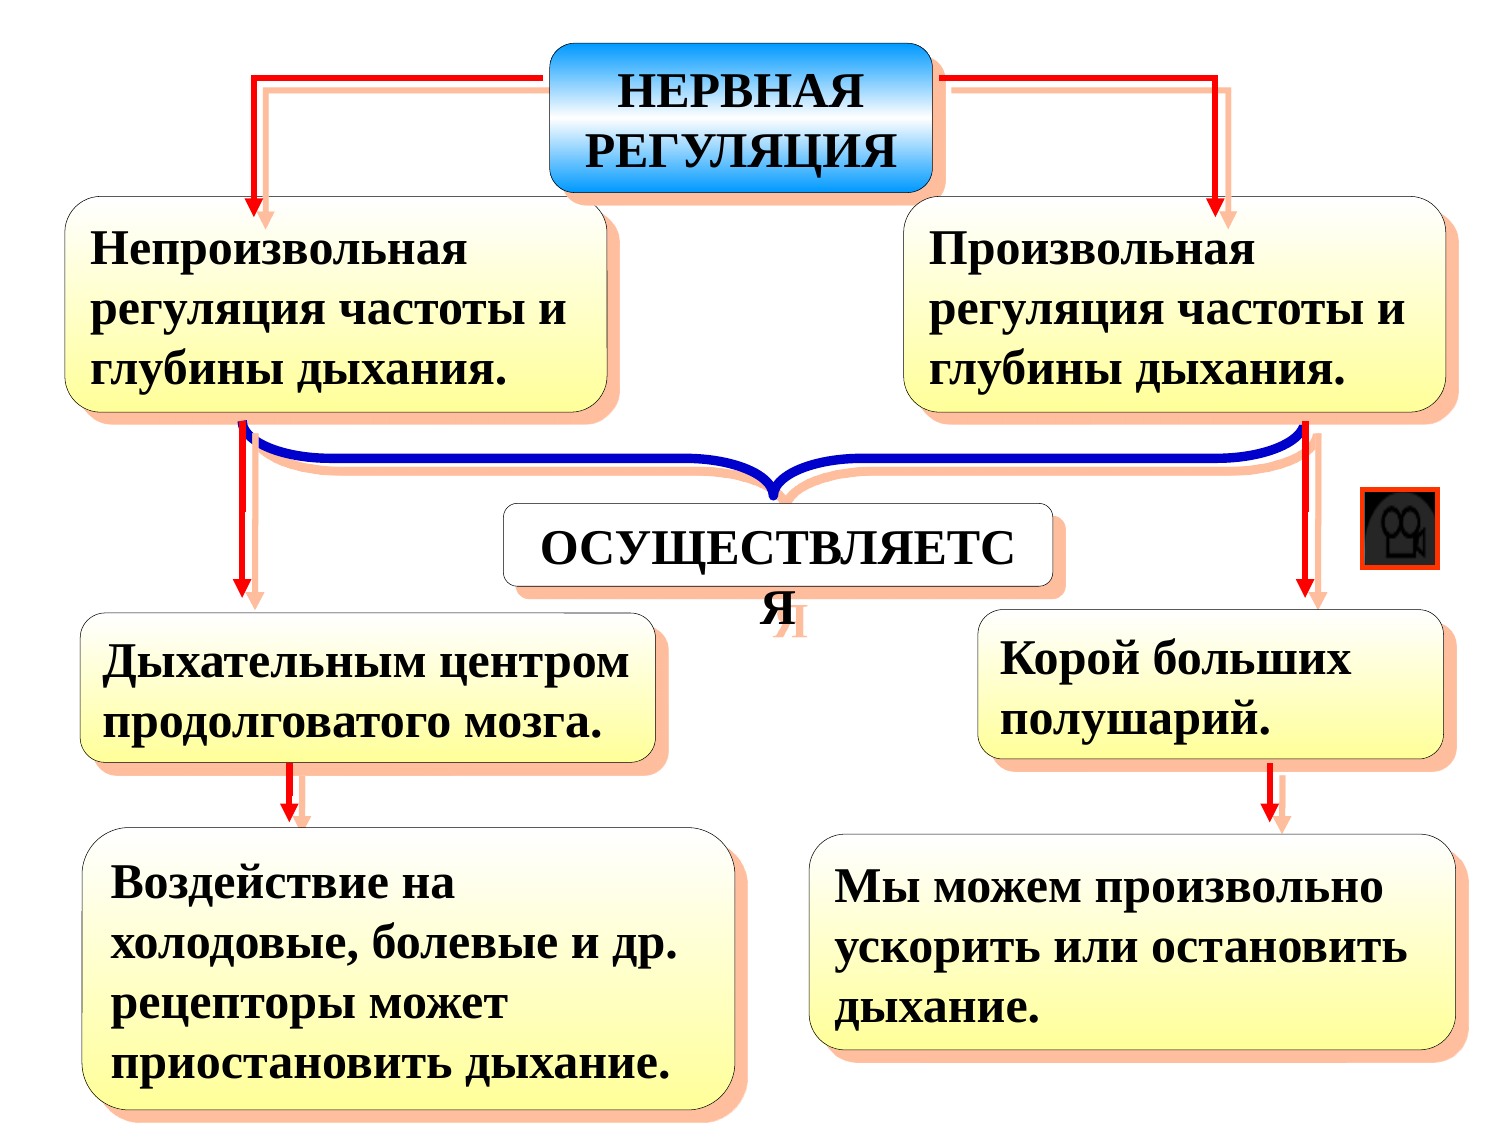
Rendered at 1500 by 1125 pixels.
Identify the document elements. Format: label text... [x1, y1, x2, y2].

text_box Воздействие на холодовые, болевые и др. рецепторы может приостановить дыхание. [81, 827, 735, 1110]
text_box Дыхательным центром продолговатого мозга. [80, 612, 656, 763]
text_box ОСУЩЕСТВЛЯЕТСЯ [503, 503, 1053, 587]
picture [1364, 491, 1436, 566]
text_box Непроизвольная регуляция частоты и глубины дыхания. [64, 196, 608, 413]
text_box Мы можем произвольно ускорить или остановить дыхание. [809, 834, 1456, 1050]
text_box Произвольная регуляция частоты и глубины дыхания. [903, 196, 1446, 413]
text_box Корой больших полушарий. [977, 609, 1444, 759]
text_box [938, 77, 1216, 218]
text_box НЕРВНАЯ РЕГУЛЯЦИЯ [549, 43, 933, 193]
text_box [246, 420, 1302, 496]
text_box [253, 77, 544, 218]
